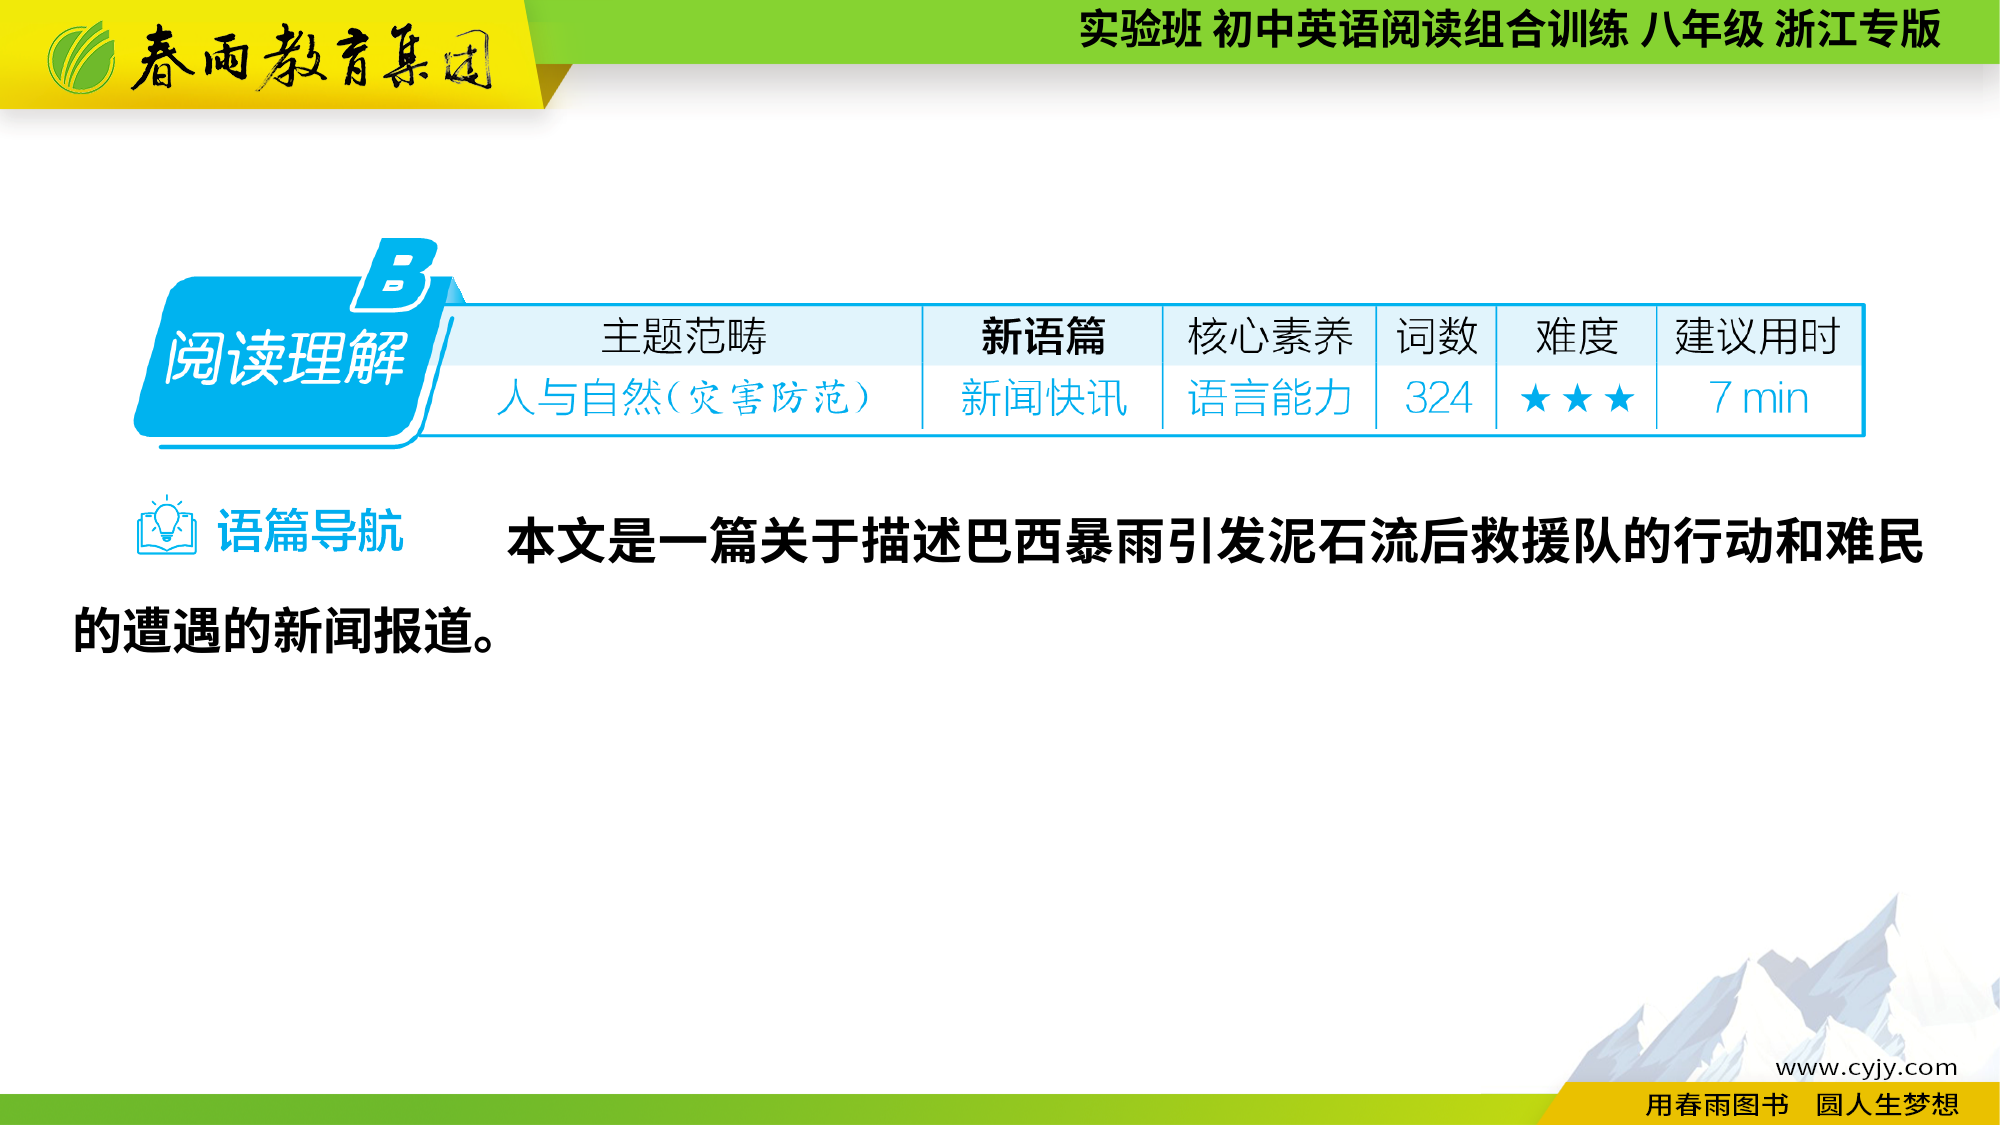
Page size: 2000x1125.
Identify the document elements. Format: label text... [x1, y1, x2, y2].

picture [0, 0, 2000, 1125]
list 本文是一篇关于描述巴西暴雨引发泥石流后救援队的行动和难民的遭遇的新闻报道。 [57, 471, 1942, 657]
